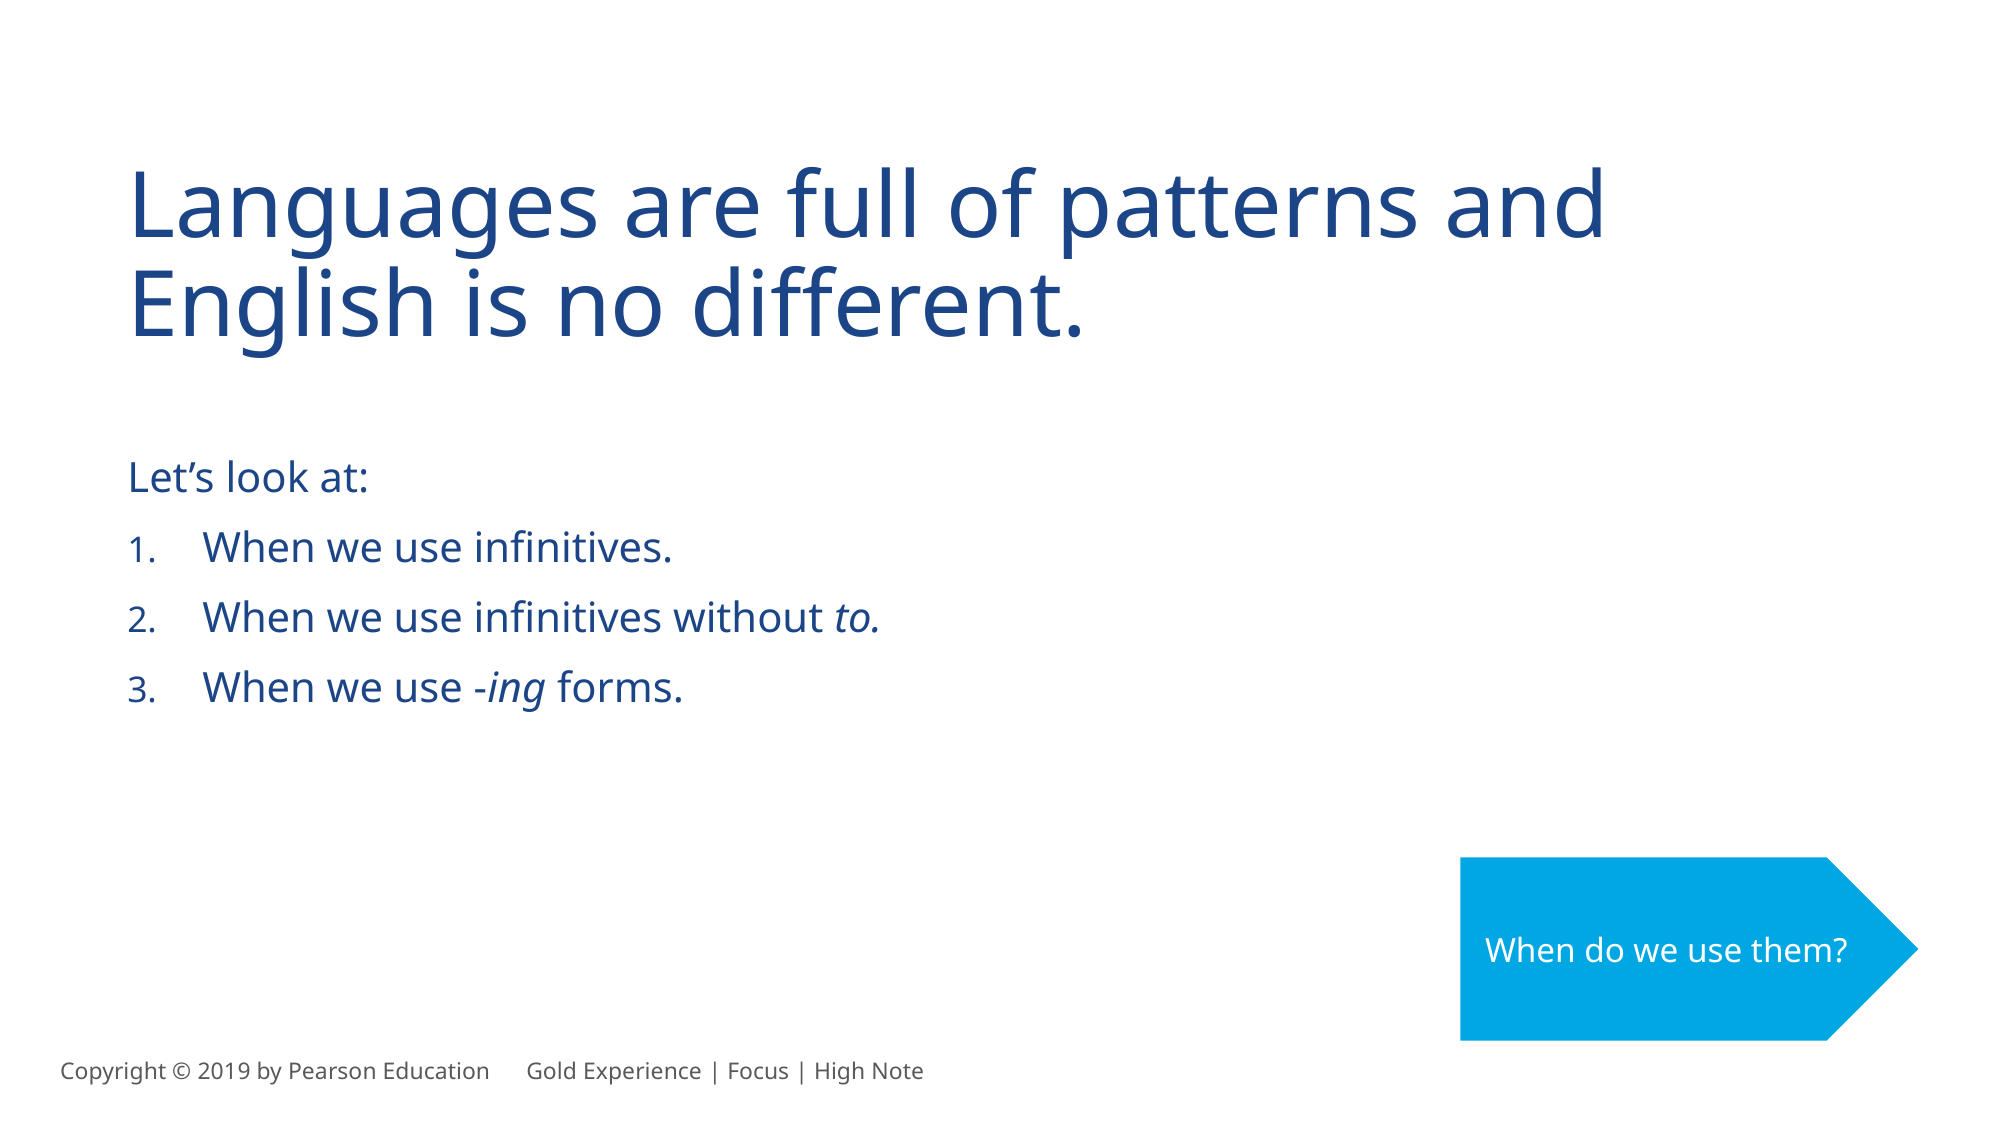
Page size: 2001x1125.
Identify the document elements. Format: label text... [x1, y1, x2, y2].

list Let’s look at: When we use infinitives. When we use infinitives without to. When we use -ing forms. [112, 449, 1763, 822]
title Languages are full of patterns and English is no different. [112, 125, 1763, 390]
footer Copyright © 2019 by Pearson Education Gold Experience | Focus | High Note [45, 1040, 1084, 1101]
text_box When do we use them? [1458, 855, 1921, 1043]
